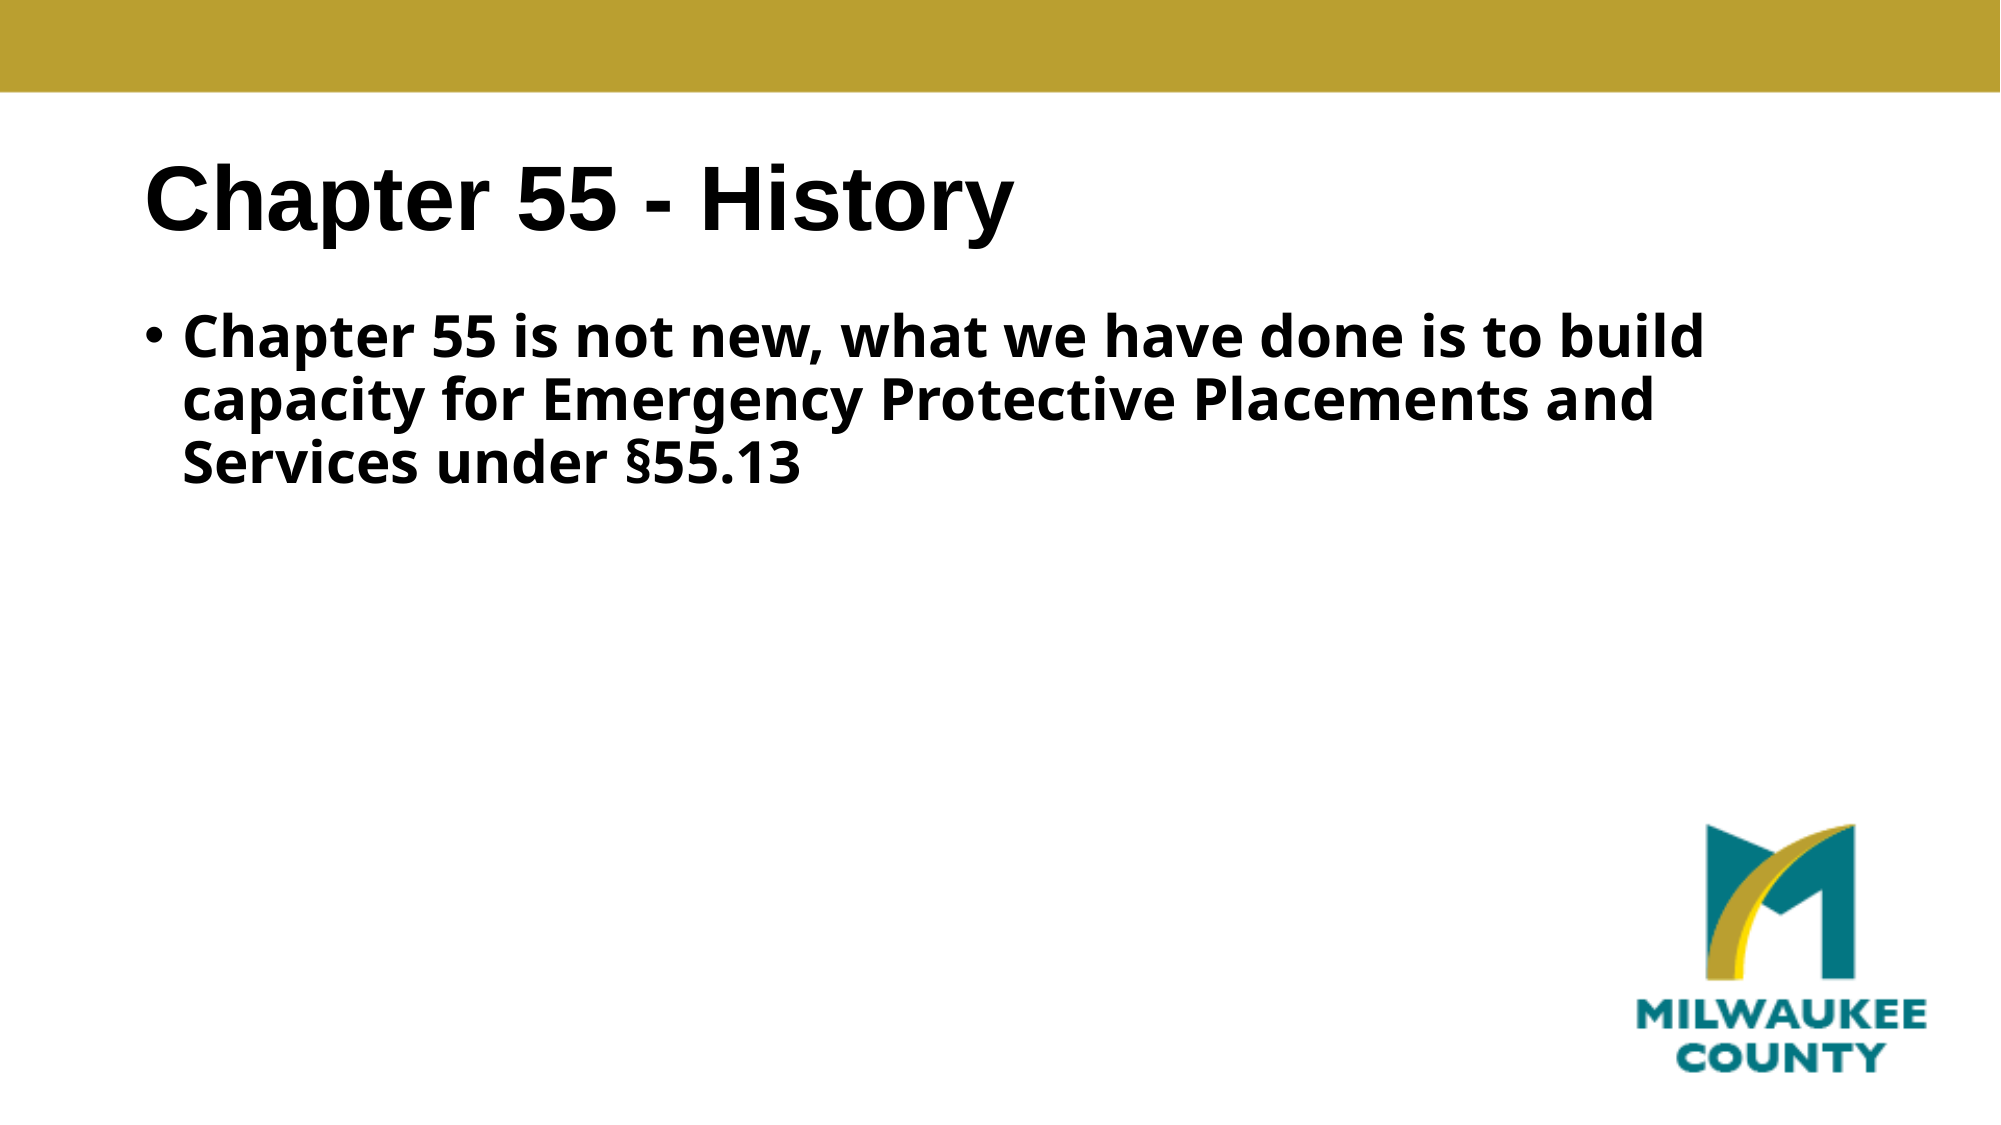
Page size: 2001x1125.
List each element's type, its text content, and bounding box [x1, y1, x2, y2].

picture [0, 0, 2000, 1125]
list Chapter 55 is not new, what we have done is to build capacity for Emergency Protective Placements and Services under §55.13 [136, 298, 1863, 1014]
title Chapter 55 - History [136, 91, 1863, 298]
